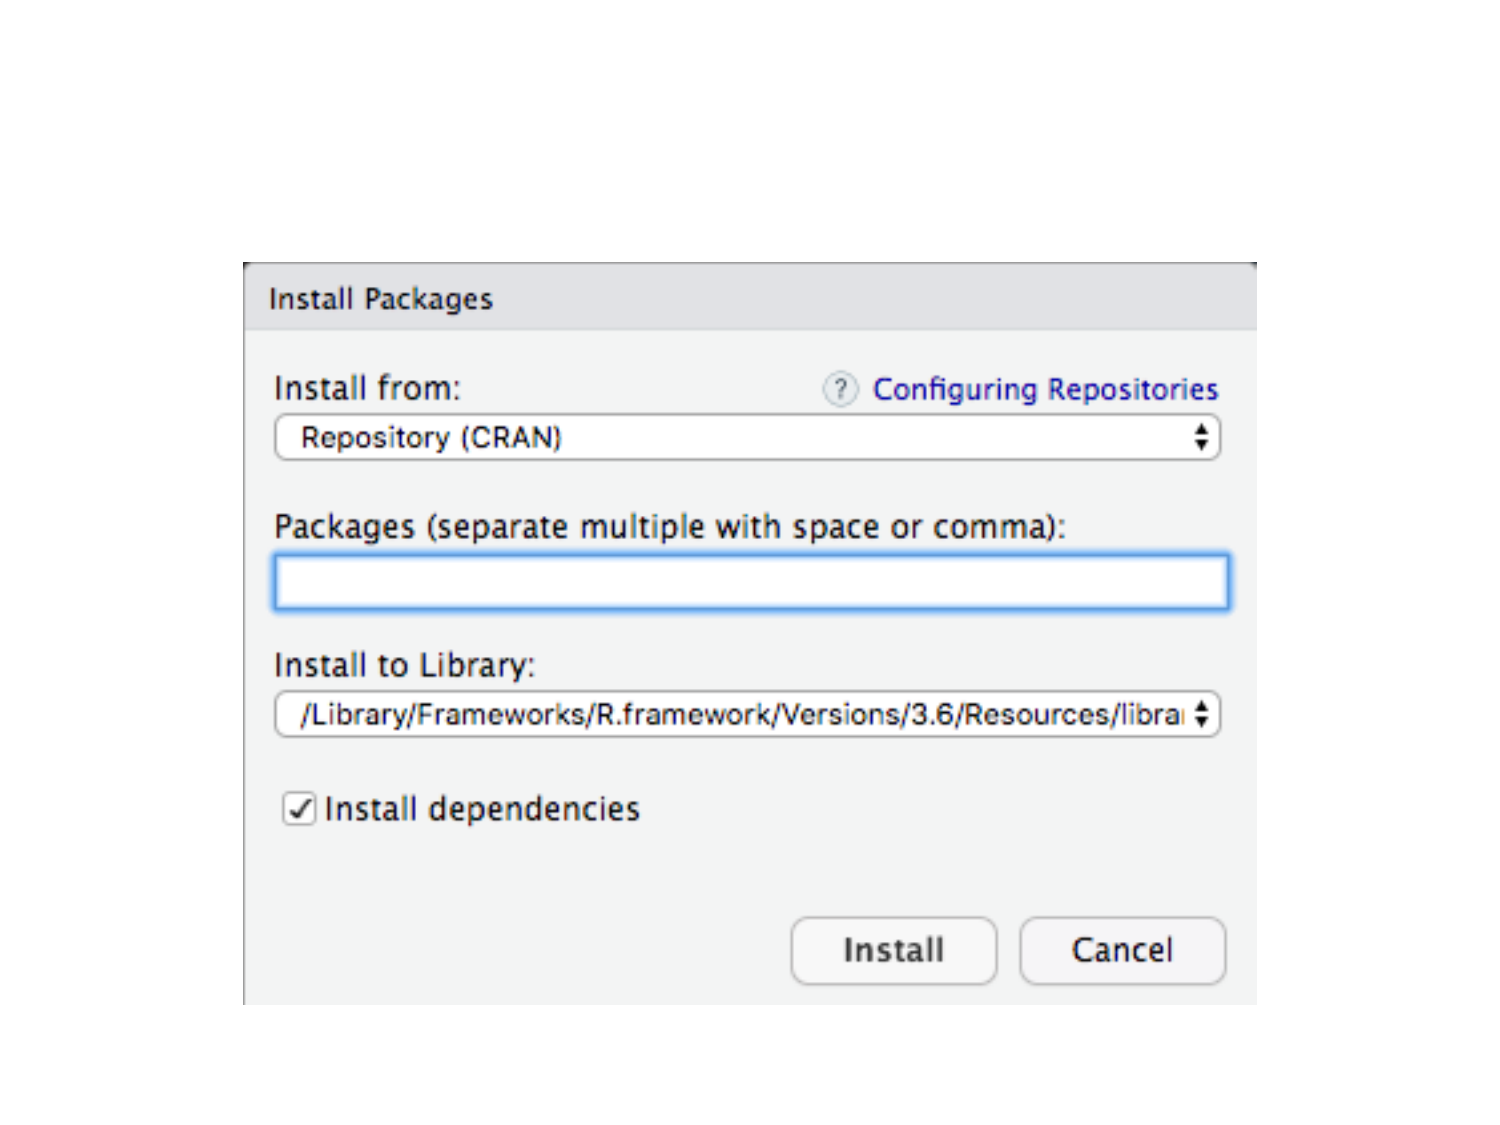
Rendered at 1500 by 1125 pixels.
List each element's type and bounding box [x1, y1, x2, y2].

picture [243, 262, 1257, 1005]
